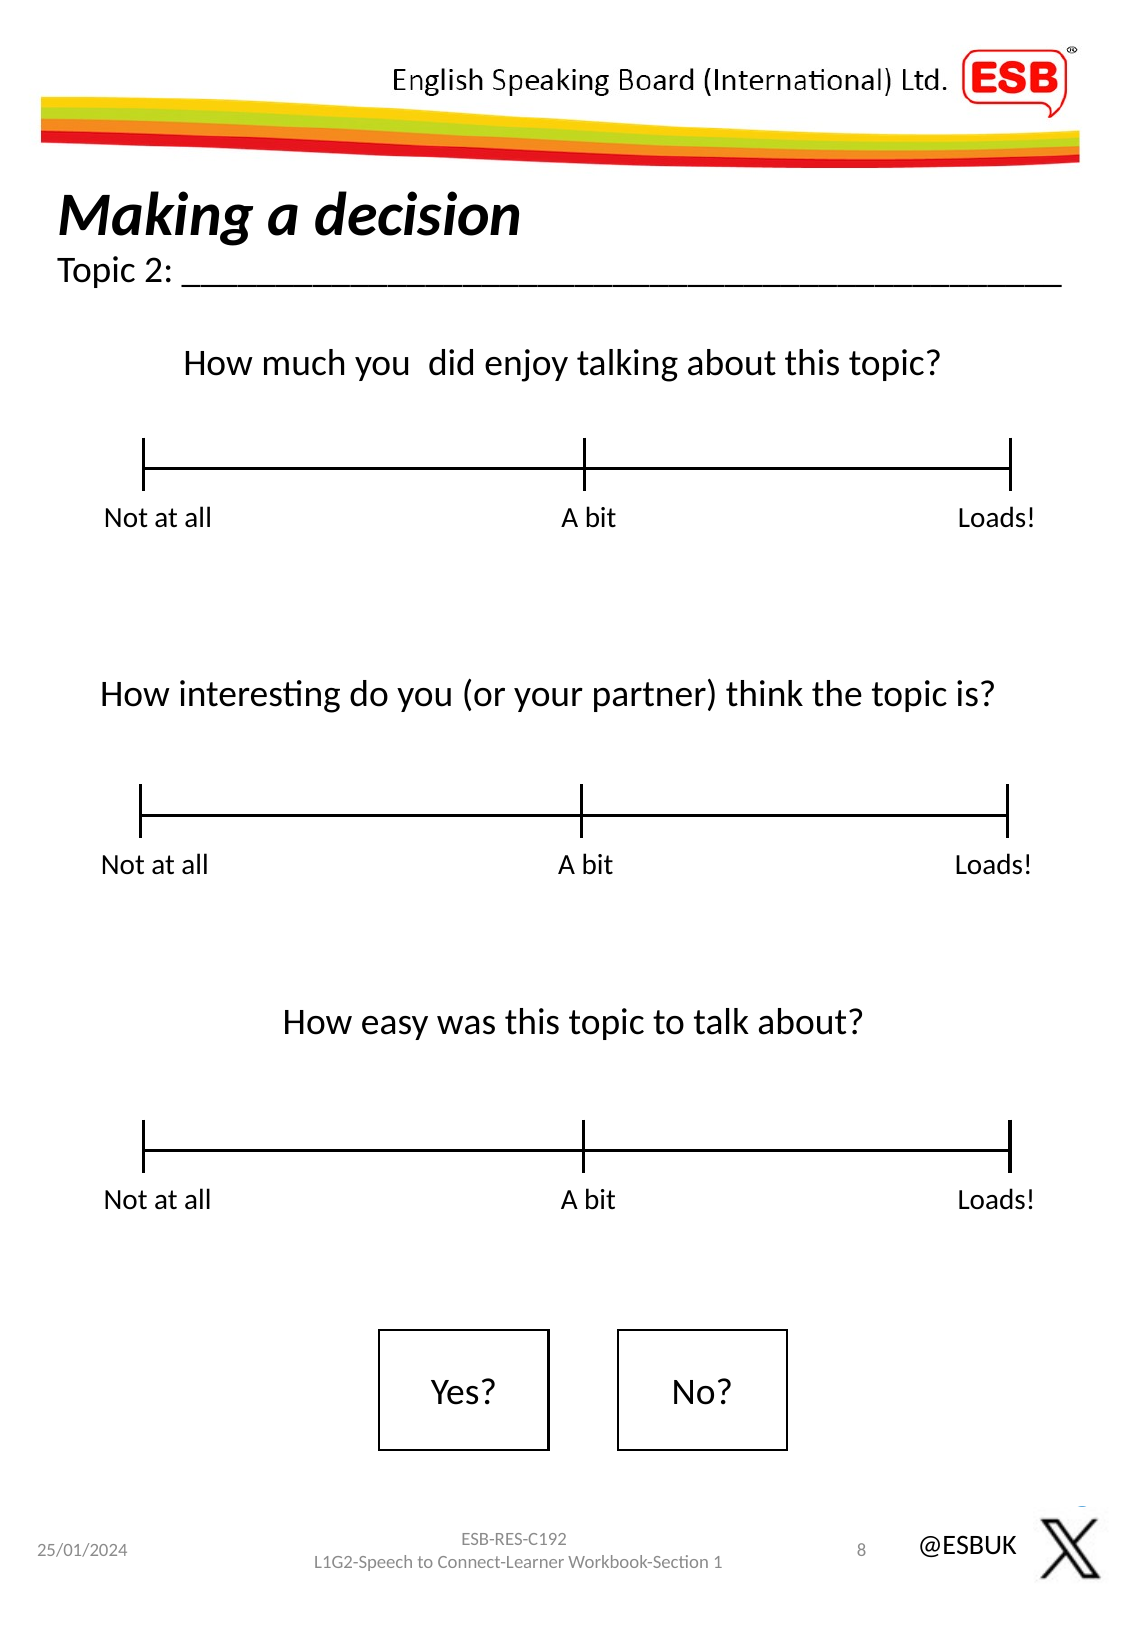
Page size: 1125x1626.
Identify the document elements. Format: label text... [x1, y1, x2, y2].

text_box How interesting do you (or your partner) think the topic is? [85, 662, 1125, 722]
text_box How much you did enjoy talking about this topic? [43, 330, 1083, 391]
picture [1033, 1506, 1112, 1591]
text_box Yes? [378, 1329, 550, 1451]
text_box No? [617, 1329, 788, 1451]
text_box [33, 784, 1116, 871]
text_box How easy was this topic to talk about? [54, 989, 1094, 1050]
text_box Topic 2: _______________________________________________ [42, 237, 1082, 298]
title Making a decision [42, 174, 1014, 237]
footer ESB-RES-C192 L1G2-Speech to Connect-Learner Workbook-Section 1 [296, 1506, 697, 1593]
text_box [36, 437, 1119, 525]
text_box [35, 1119, 1119, 1207]
picture [0, 1, 1125, 234]
slide_number 8 [697, 1506, 882, 1593]
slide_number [22, 1506, 276, 1593]
